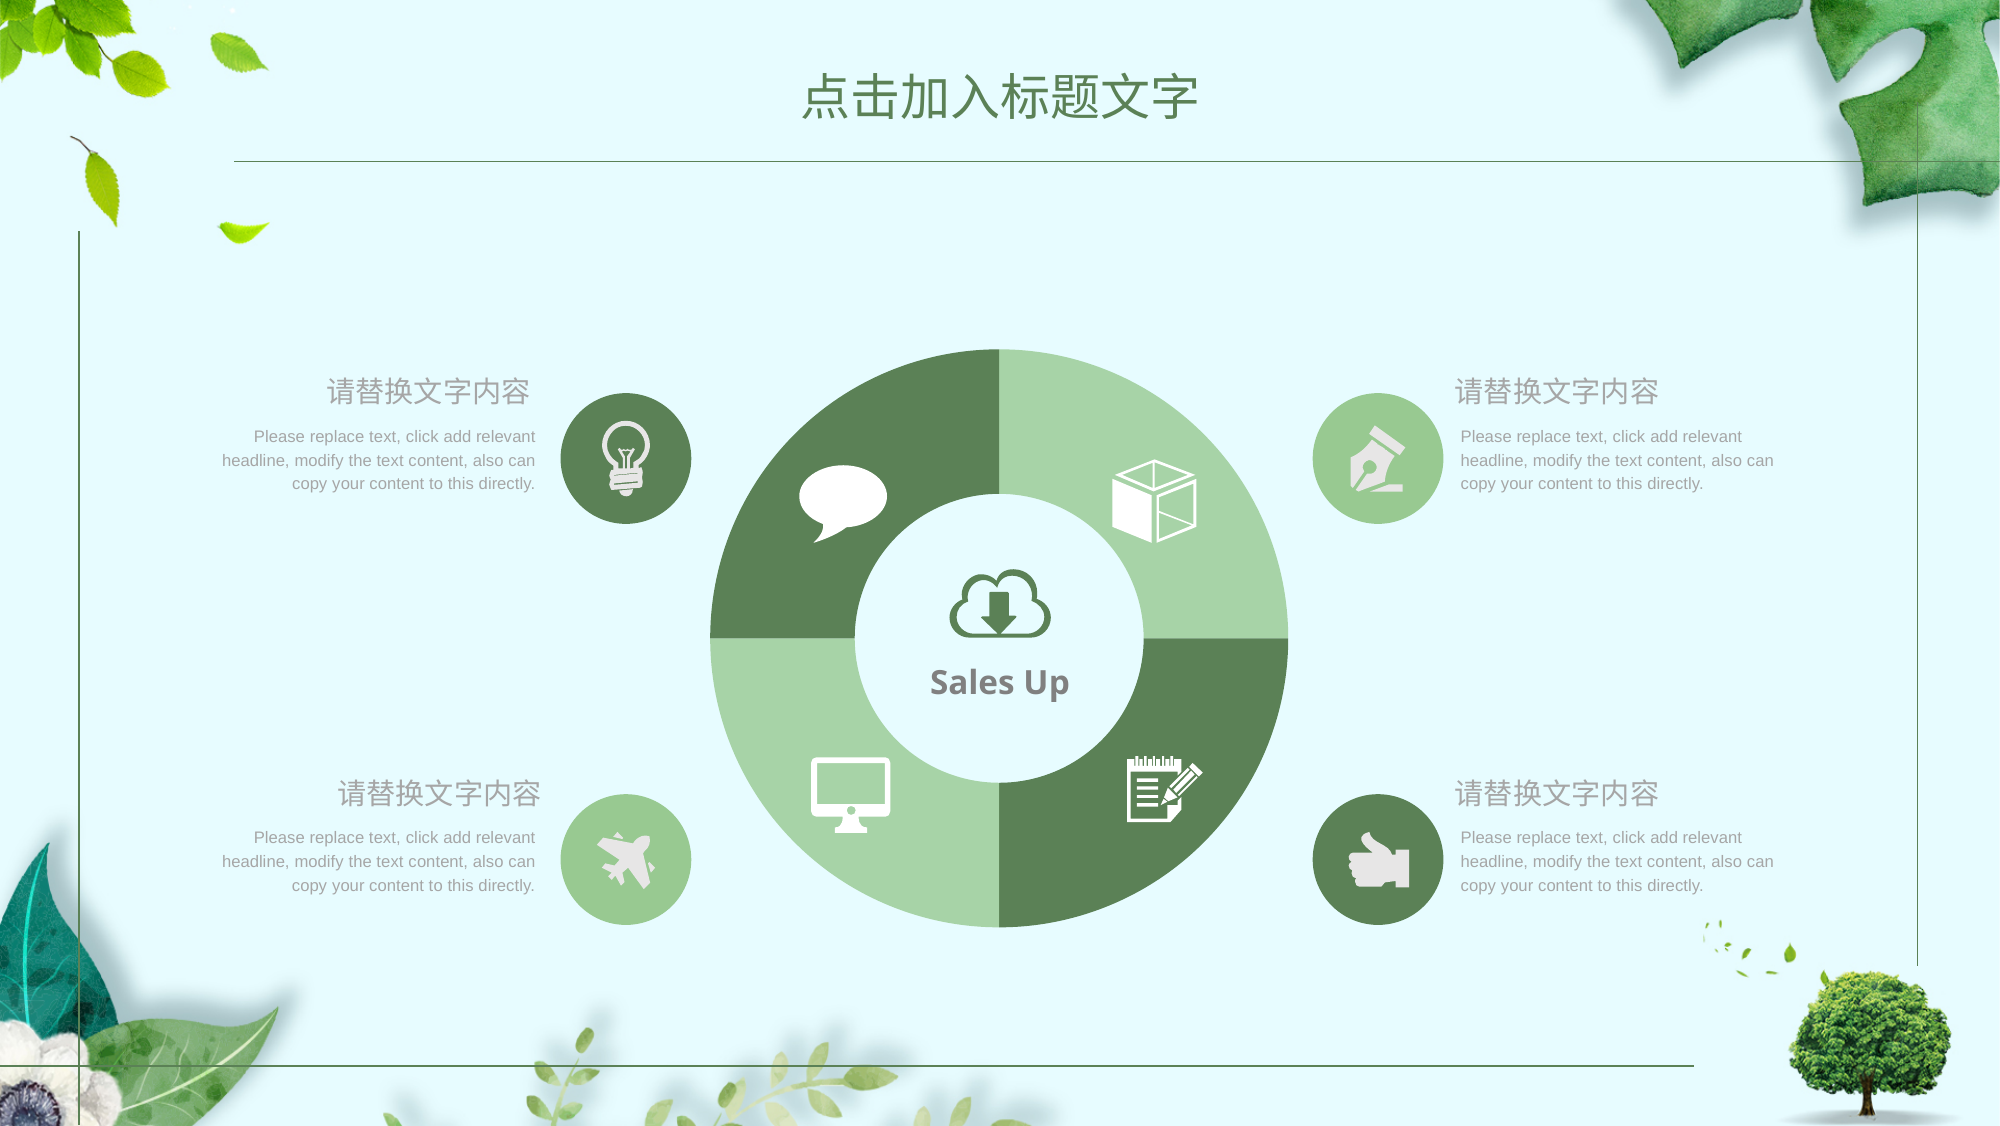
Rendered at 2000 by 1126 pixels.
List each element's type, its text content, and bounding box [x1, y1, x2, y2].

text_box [0, 230, 1694, 1126]
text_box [185, 358, 551, 500]
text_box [647, 336, 1351, 940]
picture [1694, 966, 2000, 1126]
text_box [1438, 358, 1812, 500]
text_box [1438, 760, 1812, 902]
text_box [560, 392, 692, 525]
picture [0, 0, 2000, 230]
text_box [185, 760, 558, 902]
text_box 点击加入标题文字 [632, 58, 1368, 101]
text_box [234, 101, 2000, 966]
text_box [1312, 392, 1444, 525]
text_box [560, 793, 692, 926]
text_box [1312, 793, 1444, 926]
